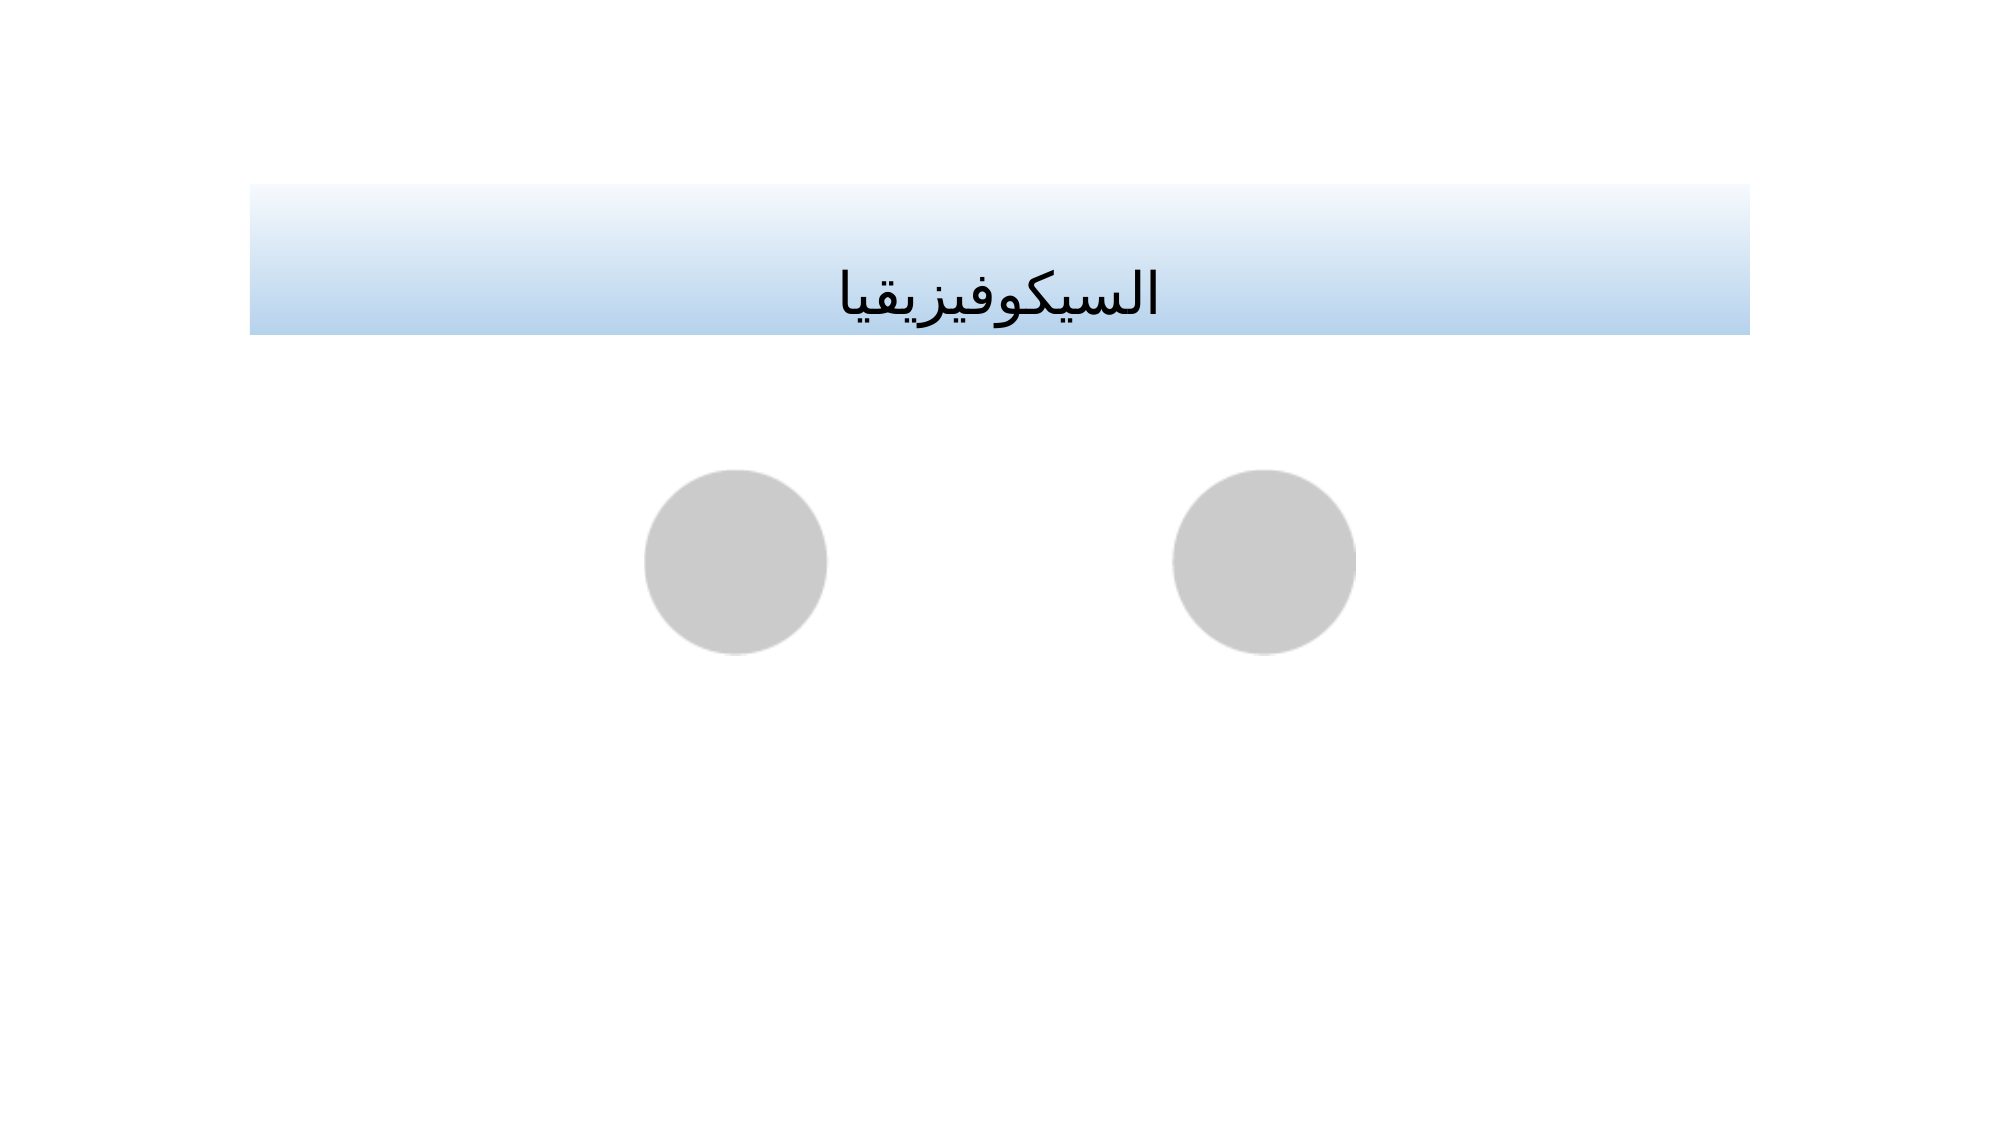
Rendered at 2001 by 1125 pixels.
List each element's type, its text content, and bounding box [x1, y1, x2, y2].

title السيكوفيزيقيا [249, 184, 1750, 335]
picture [644, 469, 1356, 656]
